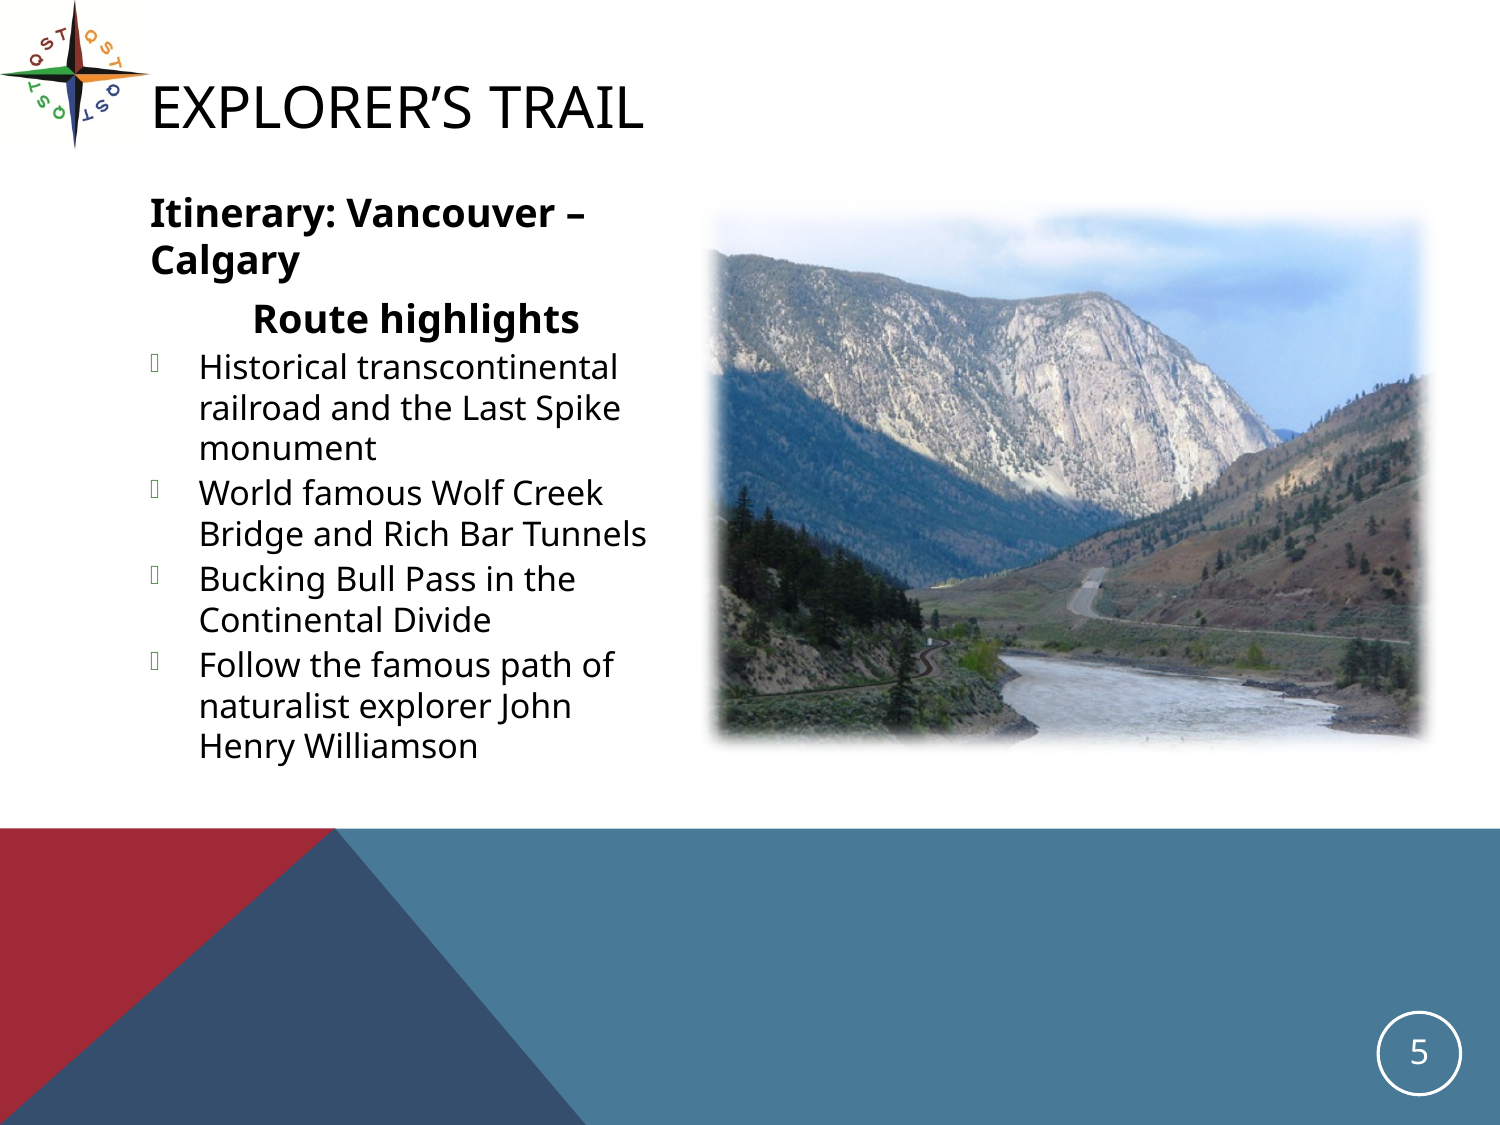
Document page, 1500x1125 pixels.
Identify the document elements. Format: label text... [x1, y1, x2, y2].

slide_number 5 [1376, 1010, 1463, 1097]
list Itinerary: Vancouver – Calgary Route highlights Historical transcontinental railroad and the Last Spike monument World famous Wolf Creek Bridge and Rich Bar Tunnels Bucking Bull Pass in the Continental Divide Follow the famous path of naturalist explorer John Henry Williamson [135, 179, 688, 789]
picture [0, 0, 150, 149]
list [699, 199, 1438, 754]
title Explorer’s Trail [135, 60, 1369, 150]
